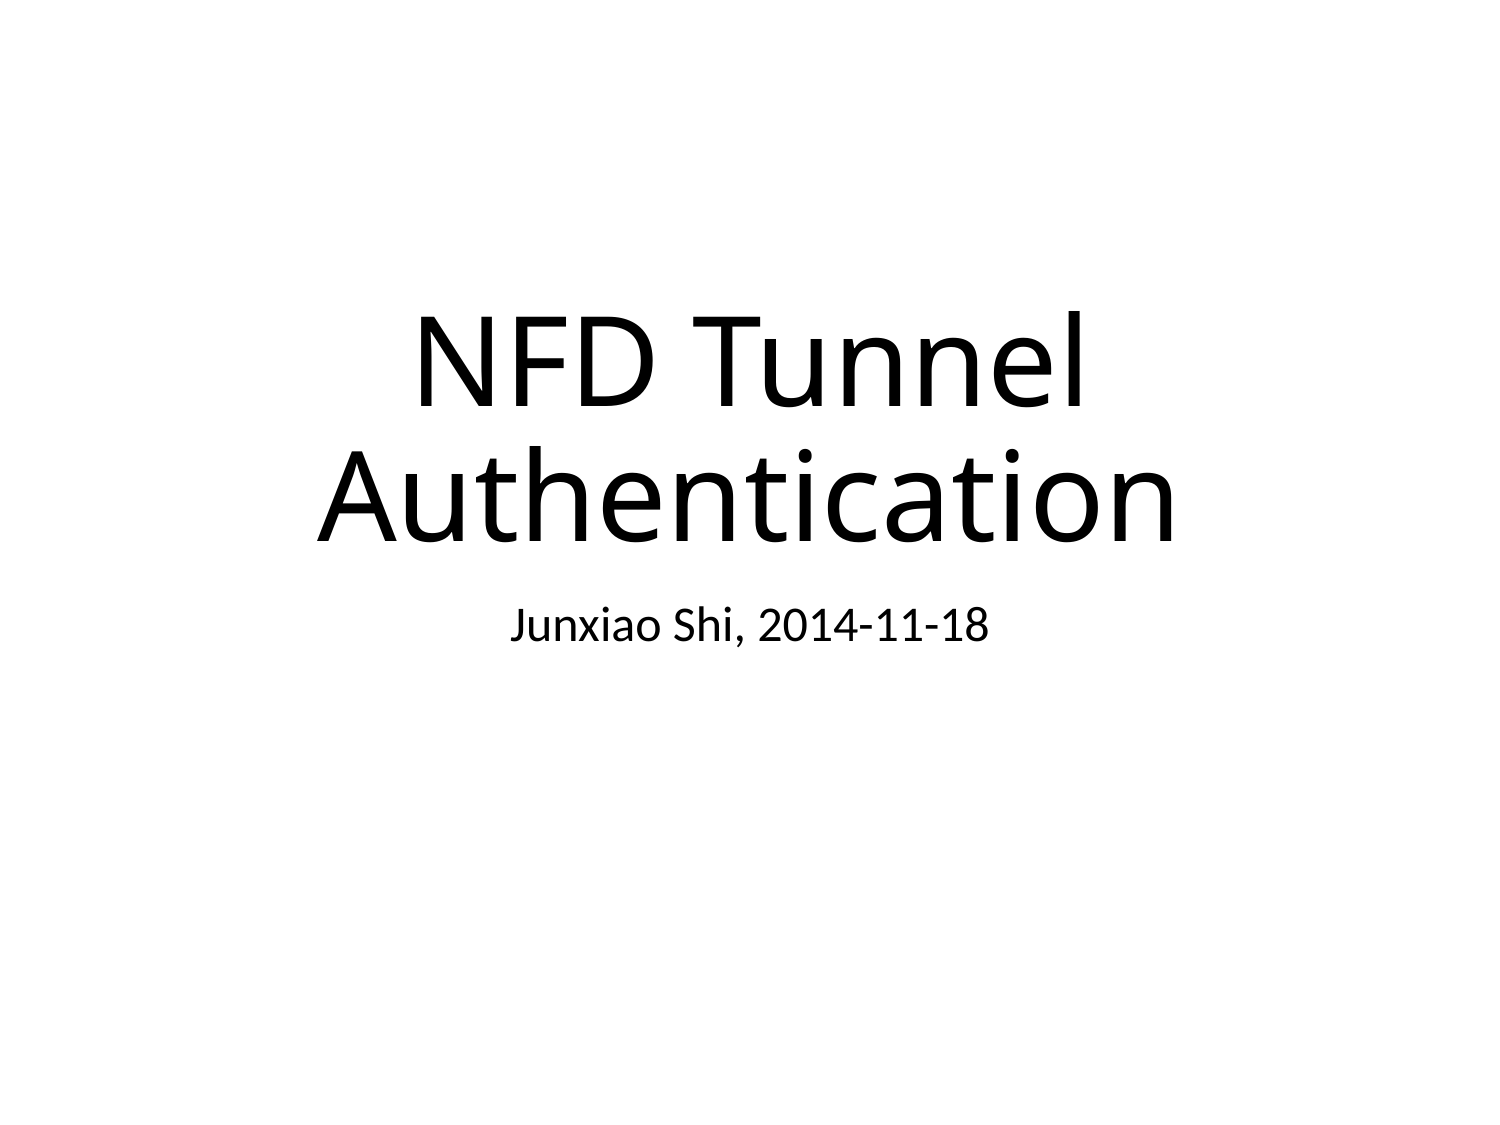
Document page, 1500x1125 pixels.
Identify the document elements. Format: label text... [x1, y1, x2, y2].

subtitle Junxiao Shi, 2014-11-18 [187, 590, 1313, 863]
title NFD Tunnel Authentication [187, 184, 1313, 576]
